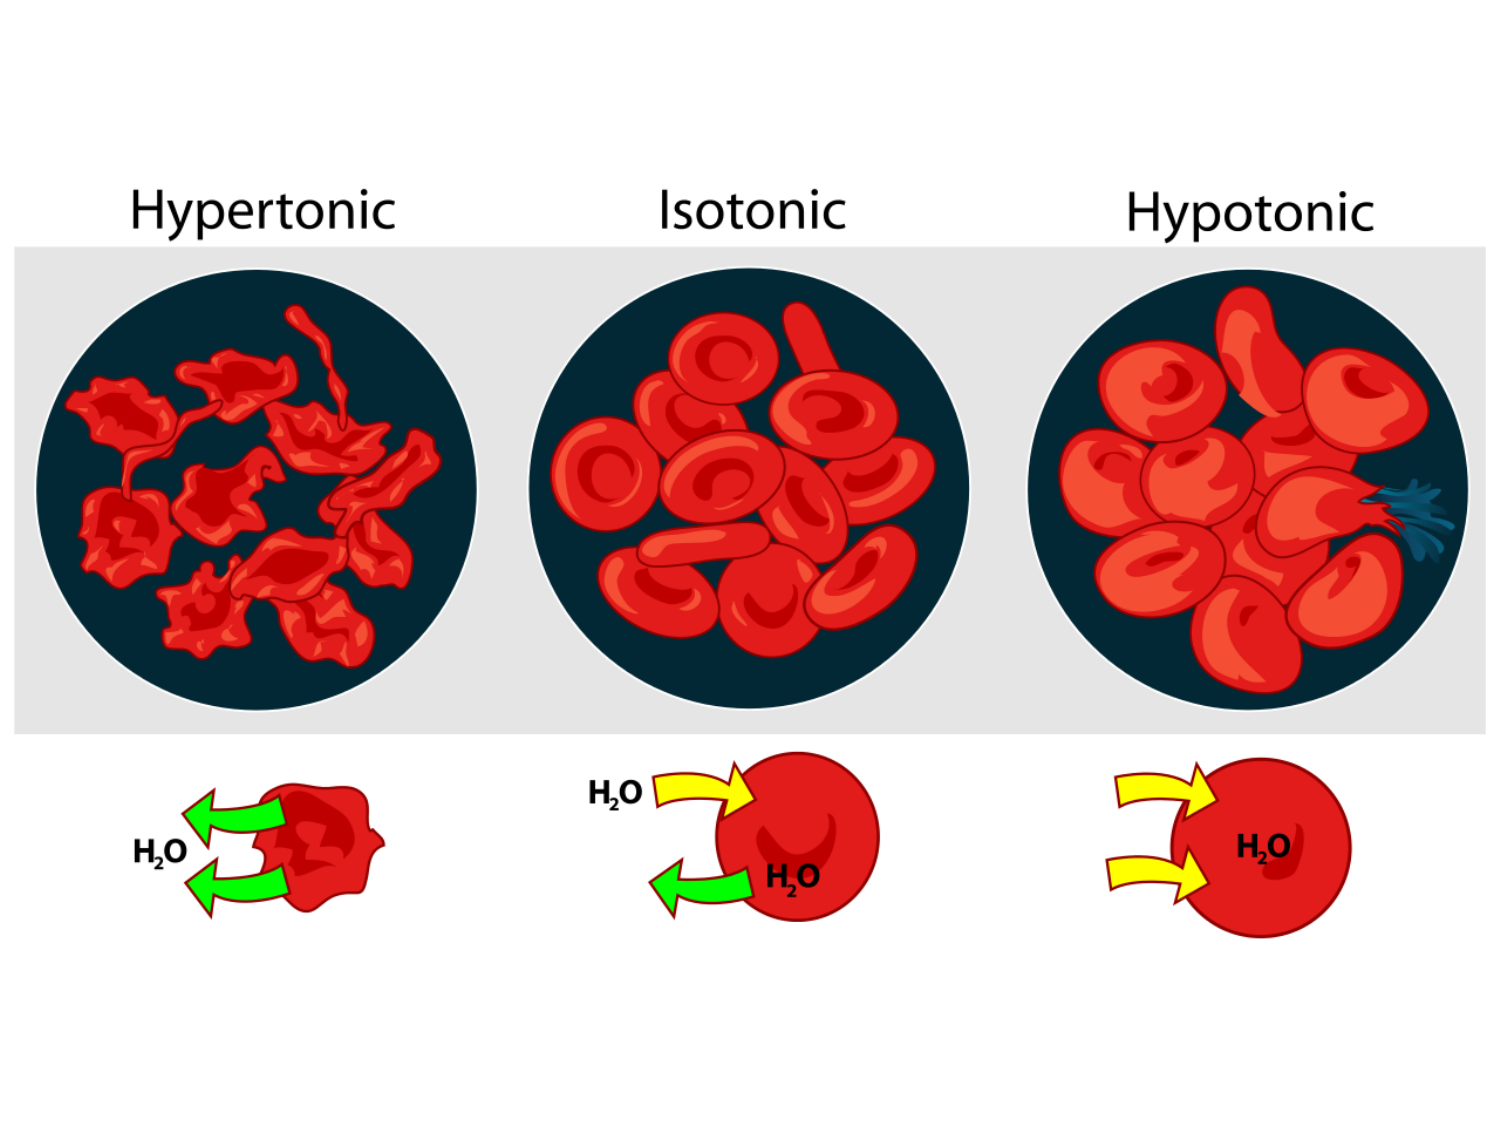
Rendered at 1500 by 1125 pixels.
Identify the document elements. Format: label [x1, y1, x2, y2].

picture [0, 169, 1500, 956]
